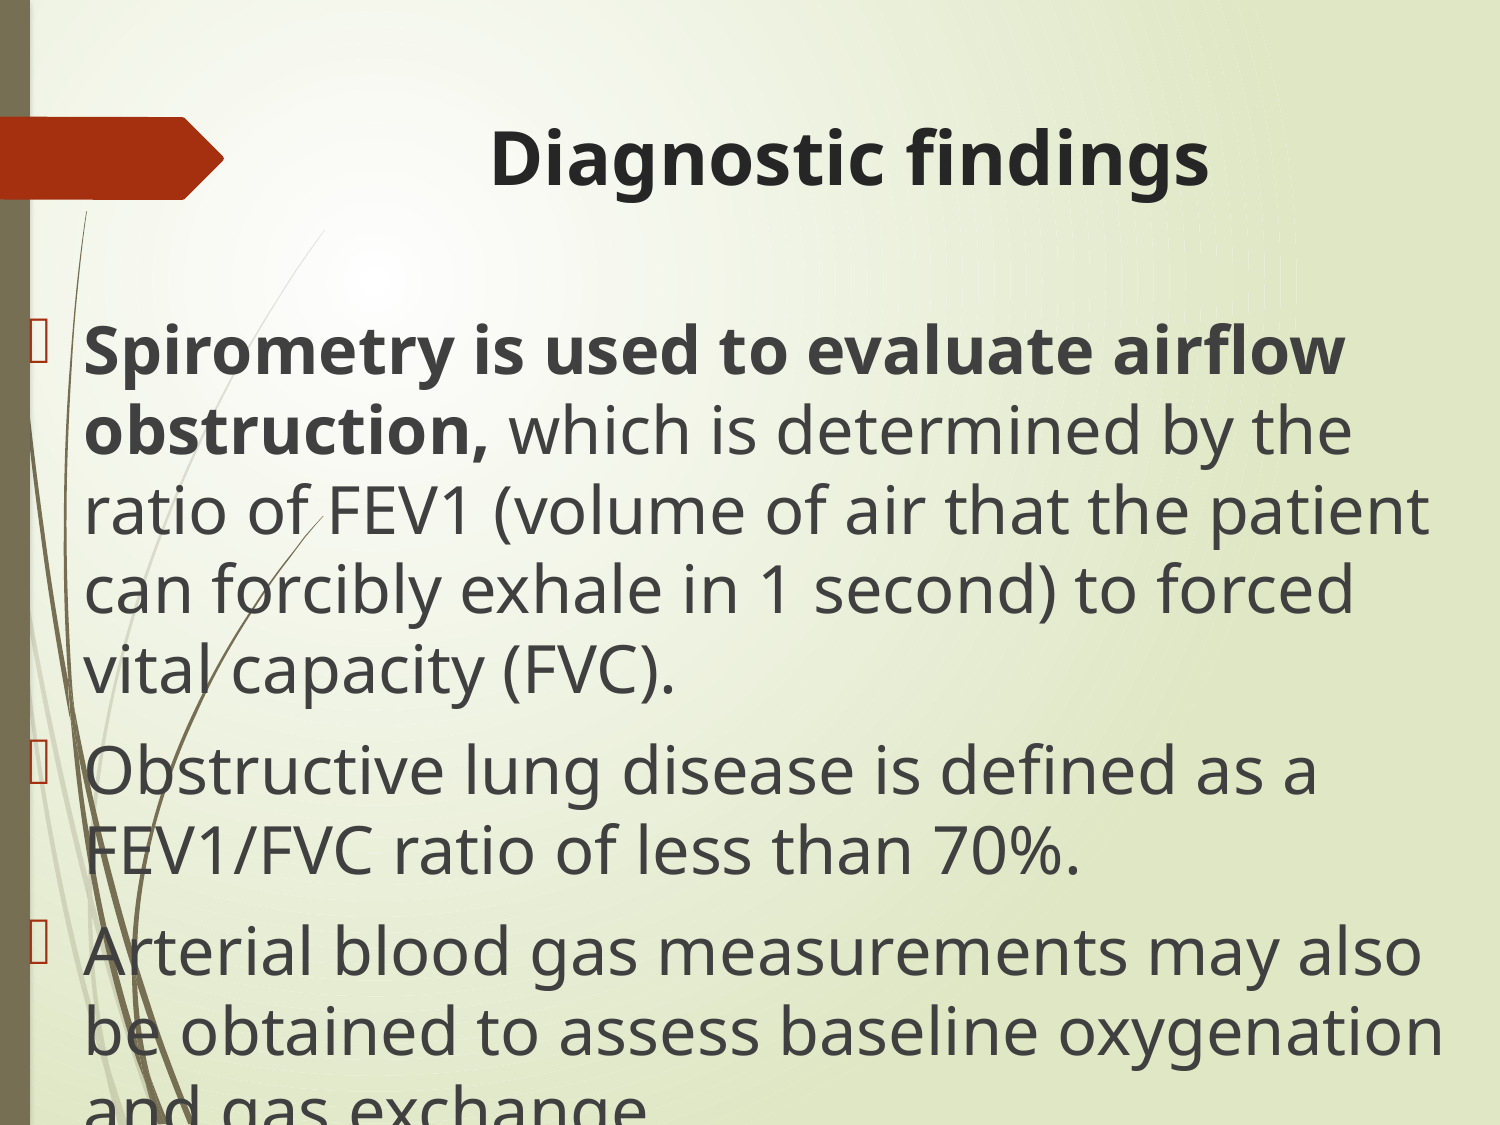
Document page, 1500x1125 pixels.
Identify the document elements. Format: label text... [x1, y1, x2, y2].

list Spirometry is used to evaluate airflow obstruction, which is determined by the ratio of FEV1 (volume of air that the patient can forcibly exhale in 1 second) to forced vital capacity (FVC). Obstructive lung disease is defined as a FEV1/FVC ratio of less than 70%. Arterial blood gas measurements may also be obtained to assess baseline oxygenation and gas exchange. [12, 299, 1500, 1125]
title Diagnostic findings [319, 102, 1400, 299]
